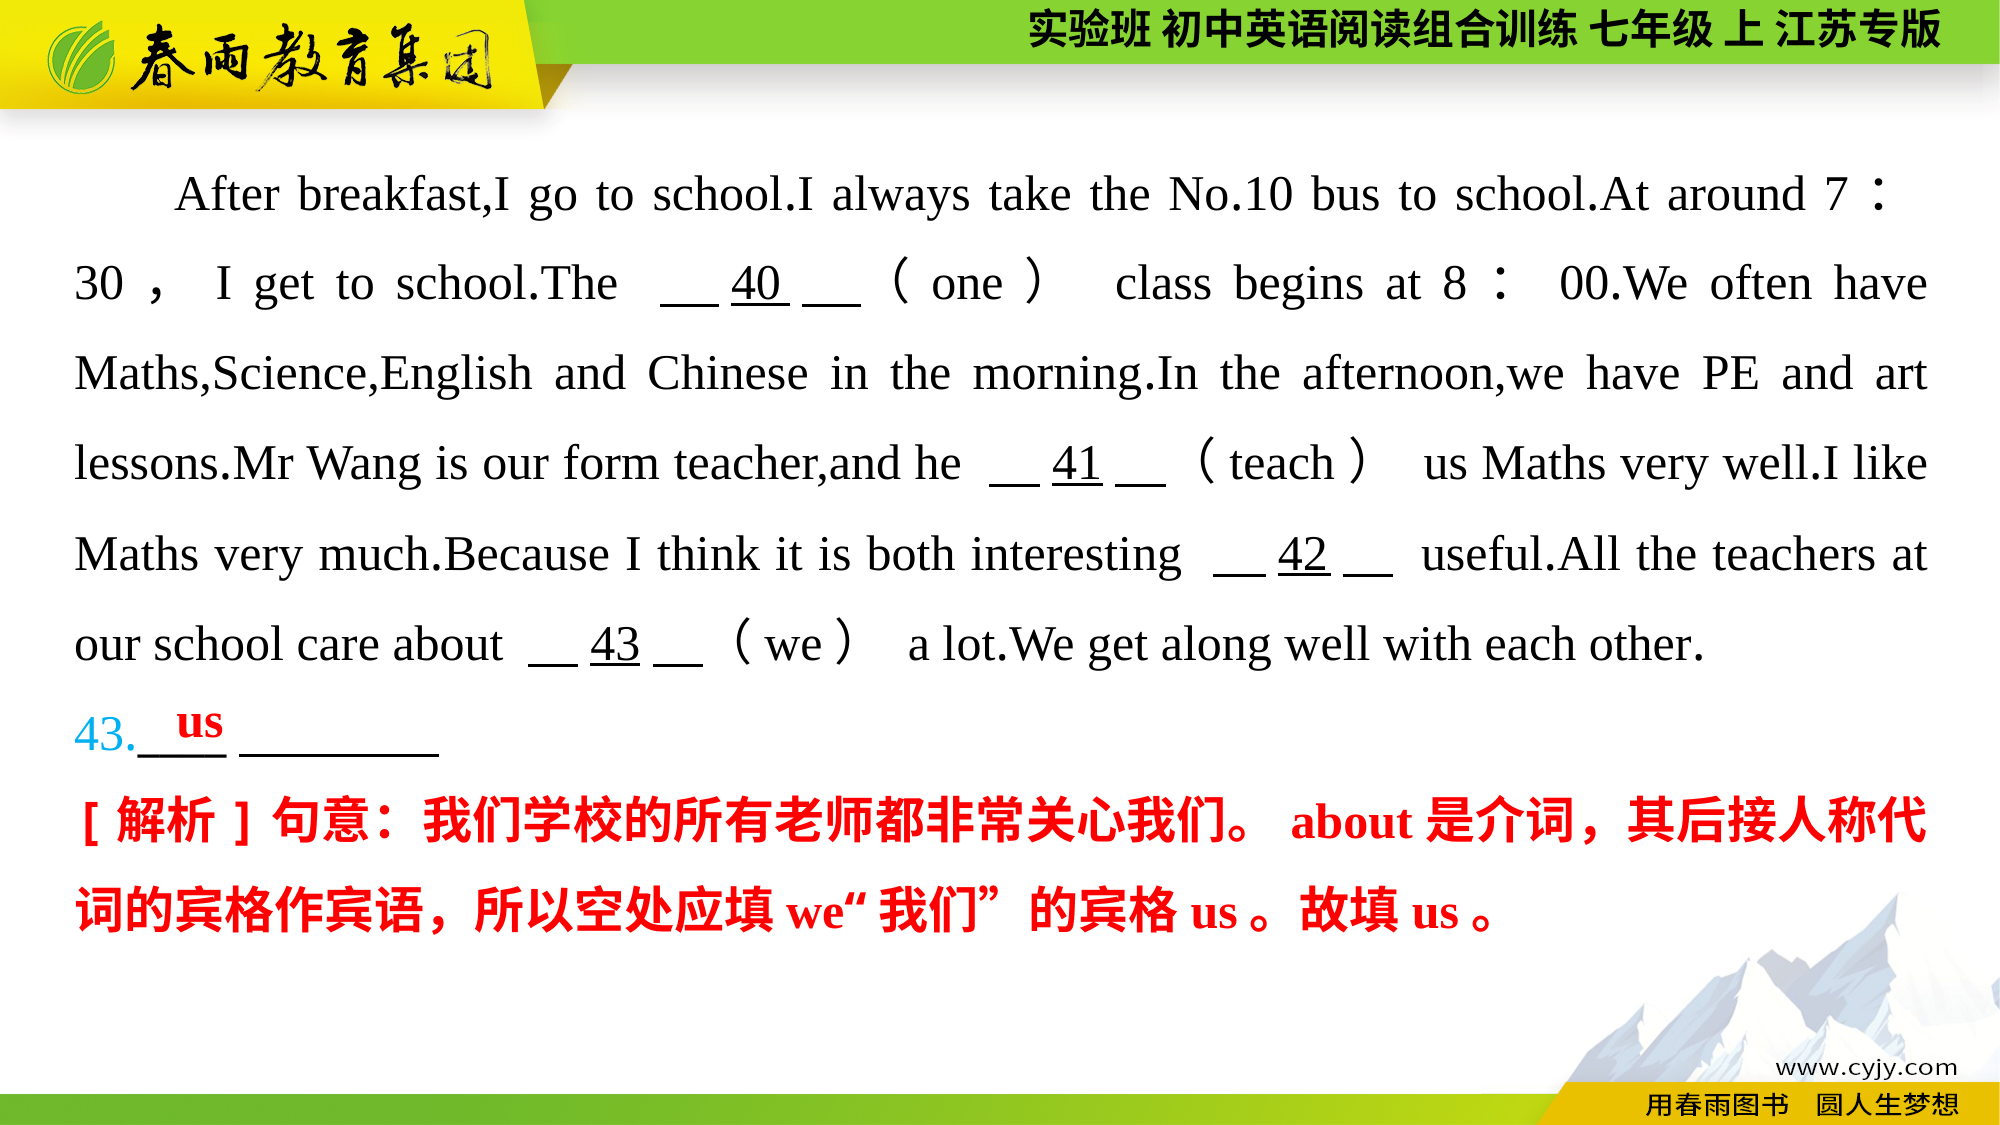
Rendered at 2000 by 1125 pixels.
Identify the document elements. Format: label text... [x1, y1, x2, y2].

text_box [解析]句意：我们学校的所有老师都非常关心我们。about是介词，其后接人称代词的宾格作宾语，所以空处应填we“我们”的宾格us。故填us。 [59, 751, 1944, 947]
text_box us [161, 680, 239, 751]
picture [0, 0, 2000, 1125]
list After breakfast,I go to school.I always take the No.10 bus to school.At around 7：30，I get to school.The 40 （one） class begins at 8：00.We often have Maths,Science,English and Chinese in the morning.In the afternoon,we have PE and art lessons.Mr Wang is our form teacher,and he 41 （teach） us Maths very well.I like Maths very much.Because I think it is both interesting 42 useful.All the teachers at our school care about 43 （we） a lot.We get along well with each other. 43.____ [59, 122, 1944, 751]
